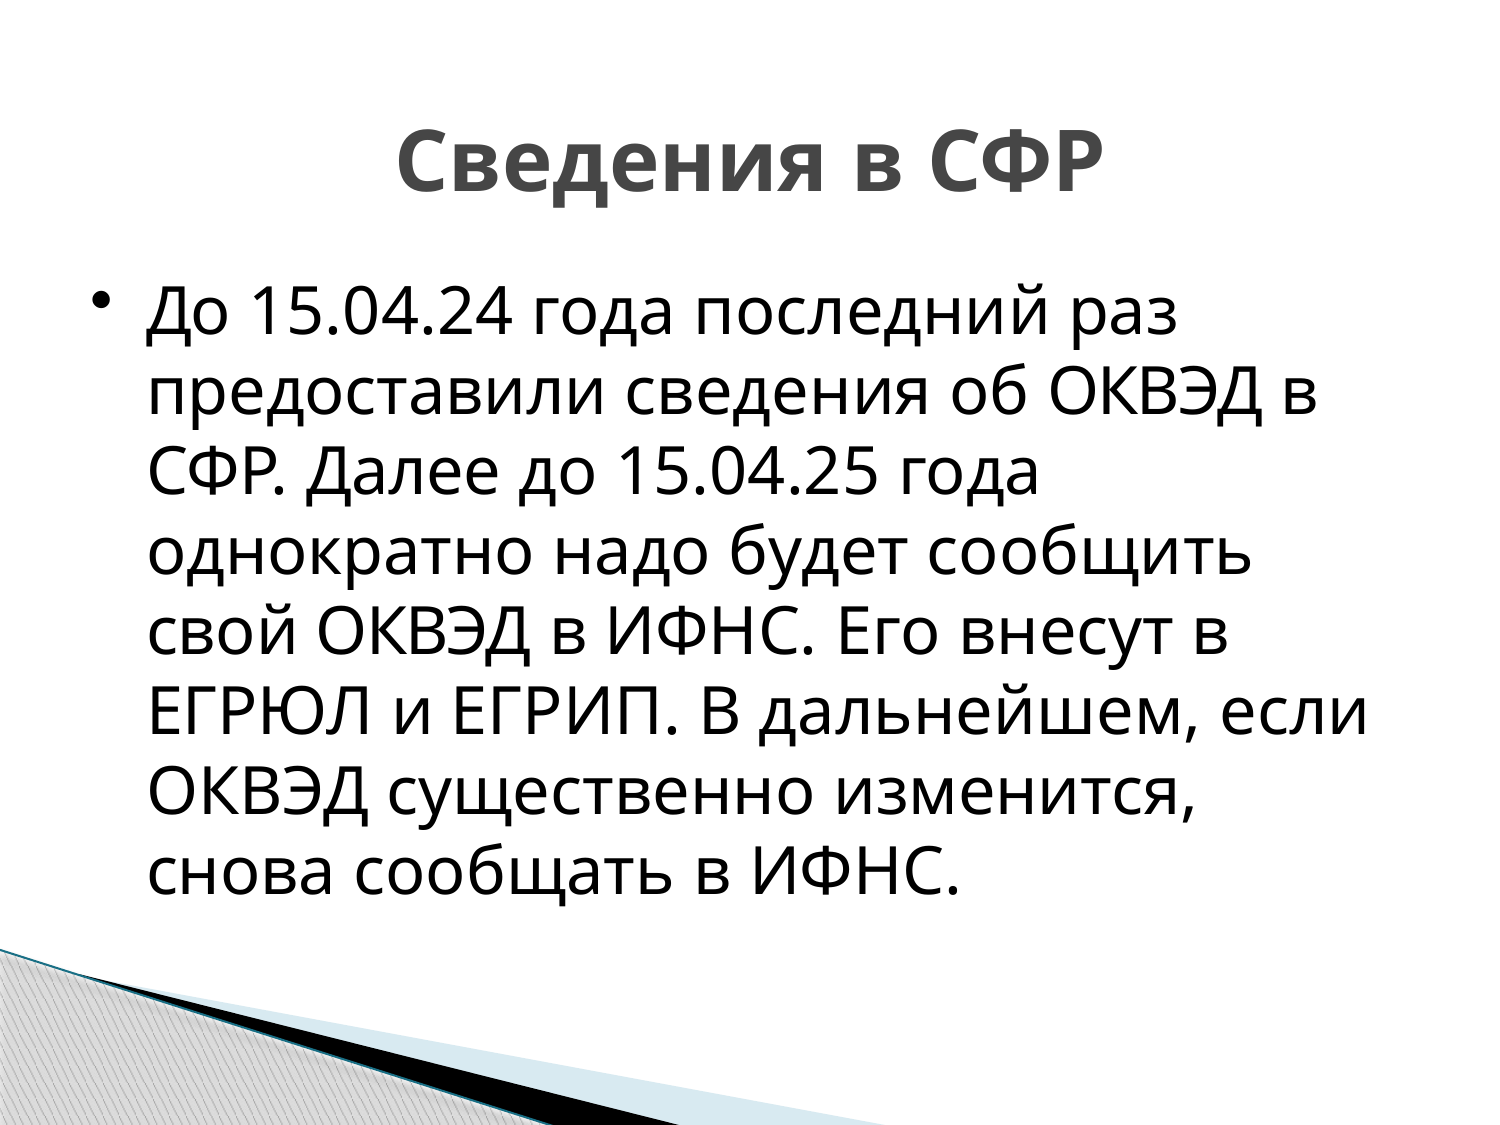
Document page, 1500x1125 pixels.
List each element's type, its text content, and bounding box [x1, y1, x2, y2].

text_box До 15.04.24 года последний раз предоставили сведения об ОКВЭД в СФР. Далее до 15.04.25 года однократно надо будет сообщить свой ОКВЭД в ИФНС. Его внесут в ЕГРЮЛ и ЕГРИП. В дальнейшем, если ОКВЭД существенно изменится, снова сообщать в ИФНС. [87, 265, 1376, 908]
title Сведения в СФР [75, 26, 1425, 251]
